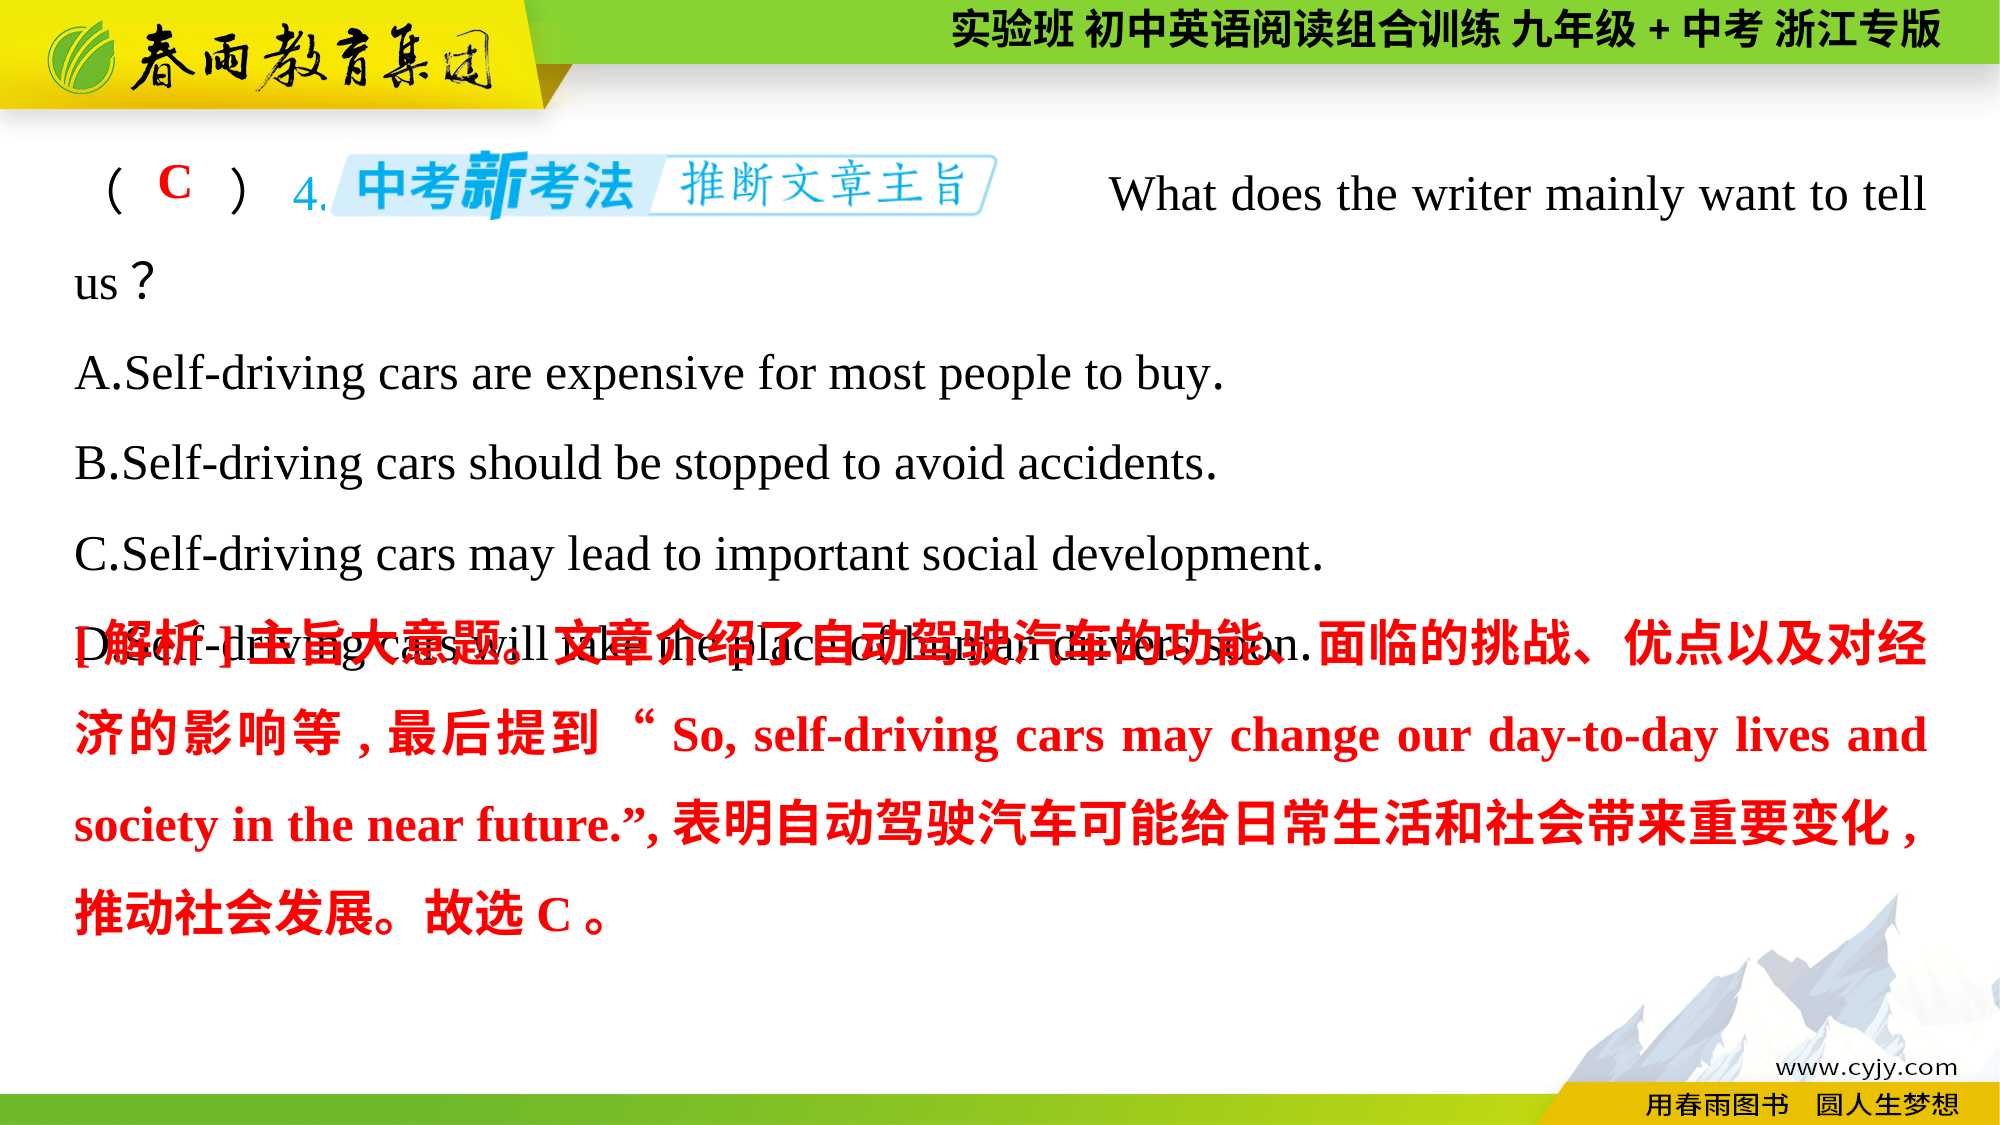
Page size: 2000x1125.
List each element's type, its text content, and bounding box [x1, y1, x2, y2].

list （ ）4. What does the writer mainly want to tell us？ A.Self-driving cars are expensive for most people to buy. B.Self-driving cars should be stopped to avoid accidents. C.Self-driving cars may lead to important social development. D.Self-driving cars will take the place of human drivers soon. [59, 122, 1944, 574]
text_box C [142, 140, 209, 216]
text_box [解析]主旨大意题。文章介绍了自动驾驶汽车的功能、面临的挑战、优点以及对经济的影响等,最后提到“So, self-driving cars may change our day-to-day lives and society in the near future.”,表明自动驾驶汽车可能给日常生活和社会带来重要变化,推动社会发展。故选C。 [59, 574, 1944, 950]
picture [0, 0, 2000, 1125]
